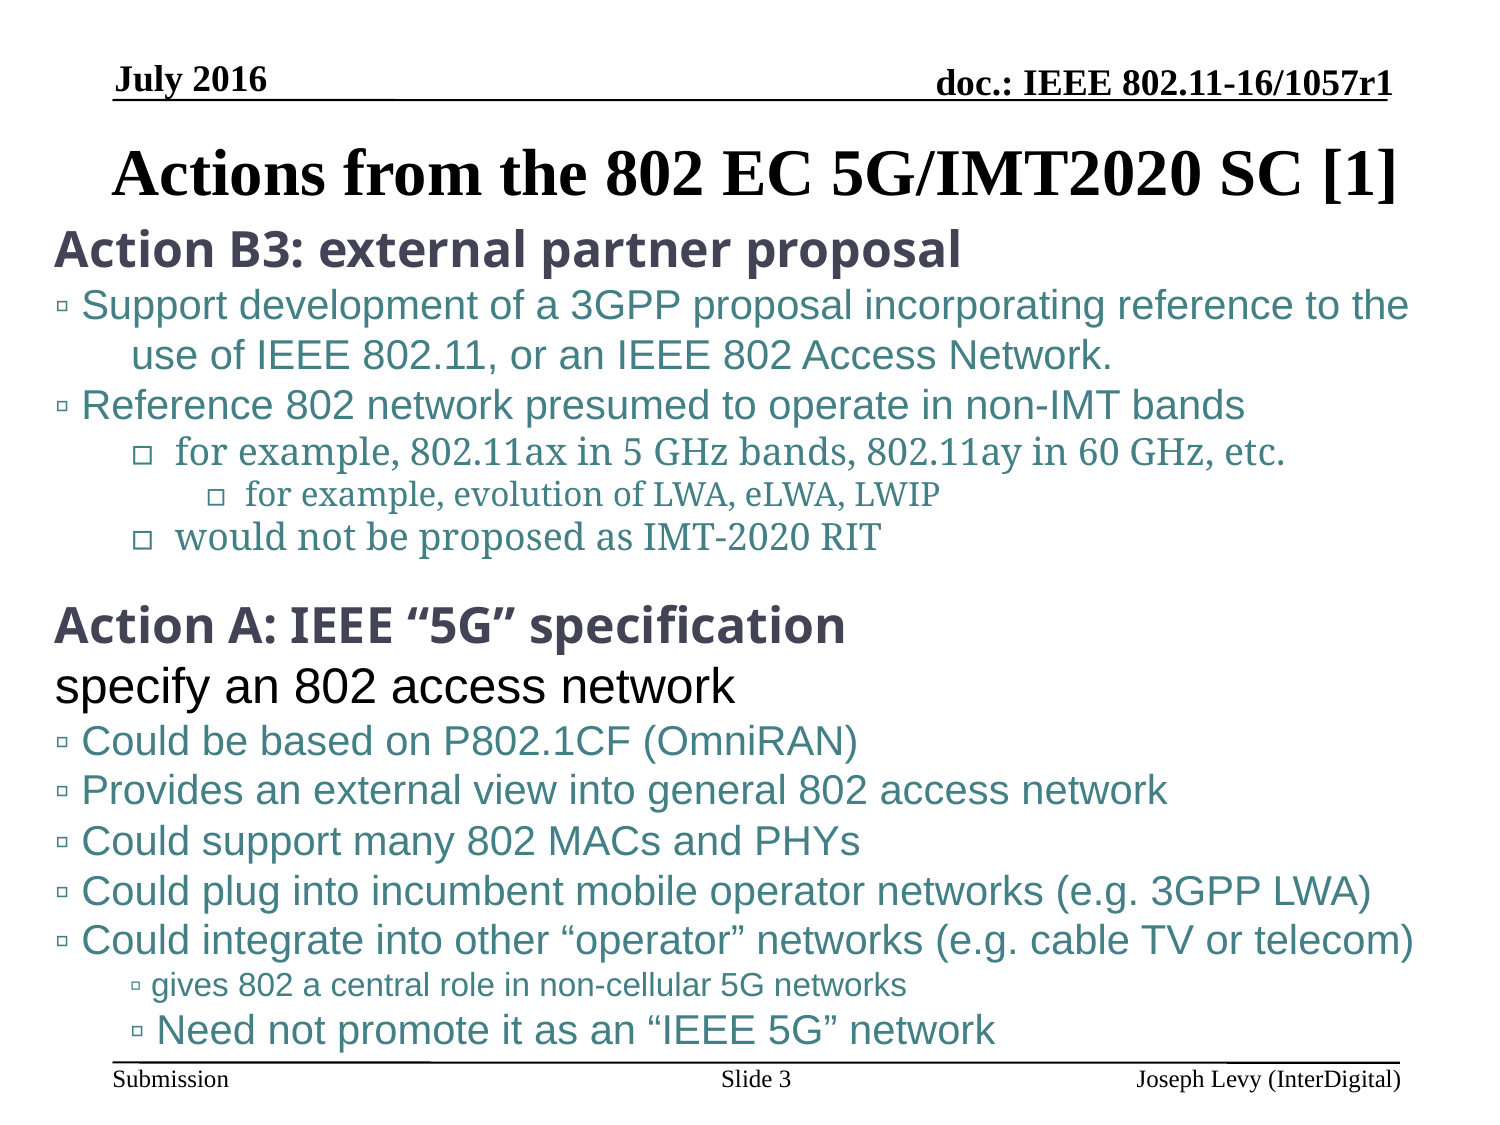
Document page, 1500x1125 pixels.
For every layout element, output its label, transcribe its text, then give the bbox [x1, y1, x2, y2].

slide_number Slide 3 [712, 1061, 800, 1123]
footer Joseph Levy (InterDigital) [878, 1061, 1402, 1093]
text_box Action A: IEEE “5G” specification specify an 802 access network ▫ Could be based on P802.1CF (OmniRAN) ▫ Provides an external view into general 802 access network ▫ Could support many 802 MACs and PHYs ▫ Could plug into incumbent mobile operator networks (e.g. 3GPP LWA) ▫ Could integrate into other “operator” networks (e.g. cable TV or telecom) ▫ gives 802 a central role in non-cellular 5G networks ▫ Need not promote it as an “IEEE 5G” network [40, 585, 1453, 1061]
text_box Action B3: external partner proposal ▫ Support development of a 3GPP proposal incorporating reference to the use of IEEE 802.11, or an IEEE 802 Access Network. ▫ Reference 802 network presumed to operate in non-IMT bands ▫ for example, 802.11ax in 5 GHz bands, 802.11ay in 60 GHz, etc. ▫ for example, evolution of LWA, eLWA, LWIP ▫ would not be proposed as IMT-2020 RIT [40, 210, 1453, 565]
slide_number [114, 54, 423, 100]
title Actions from the 802 EC 5G/IMT2020 SC [1] [49, 124, 1463, 213]
